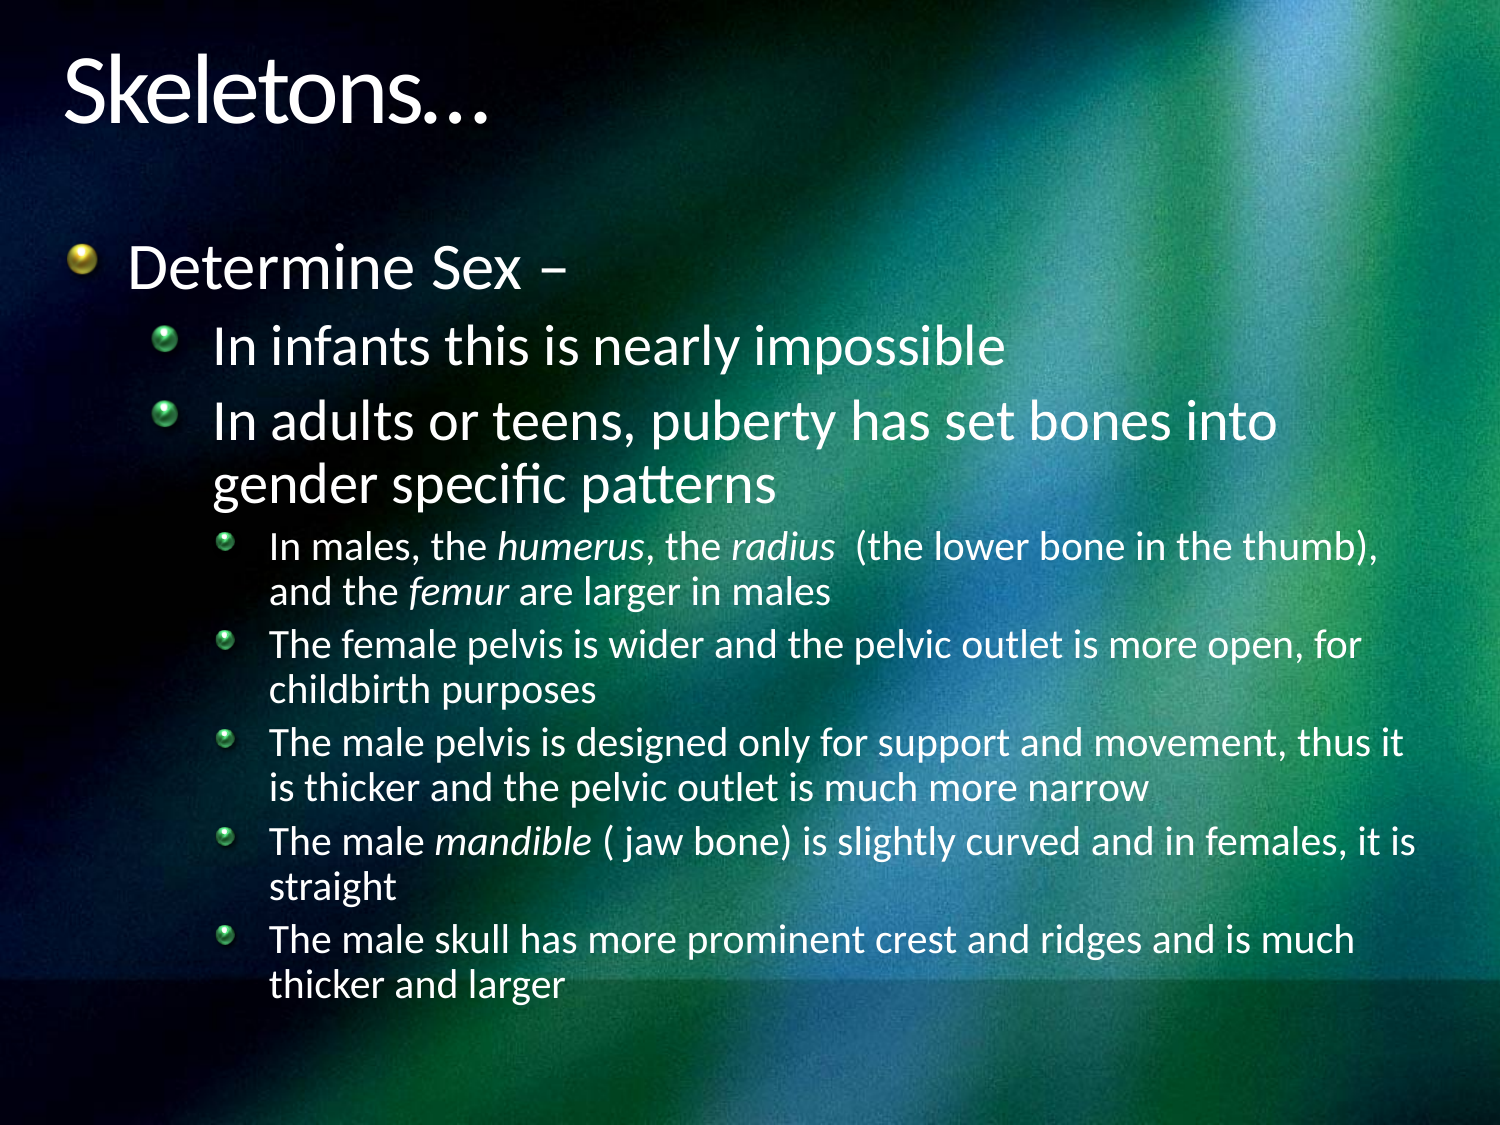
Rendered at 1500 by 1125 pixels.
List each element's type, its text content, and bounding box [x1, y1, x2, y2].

picture [0, 0, 1500, 1125]
list Determine Sex – In infants this is nearly impossible In adults or teens, puberty has set bones into gender specific patterns In males, the humerus, the radius (the lower bone in the thumb), and the femur are larger in males The female pelvis is wider and the pelvic outlet is more open, for childbirth purposes The male pelvis is designed only for support and movement, thus it is thicker and the pelvic outlet is much more narrow The male mandible ( jaw bone) is slightly curved and in females, it is straight The male skull has more prominent crest and ridges and is much thicker and larger [62, 231, 1438, 1029]
title Skeletons… [62, 37, 1438, 147]
